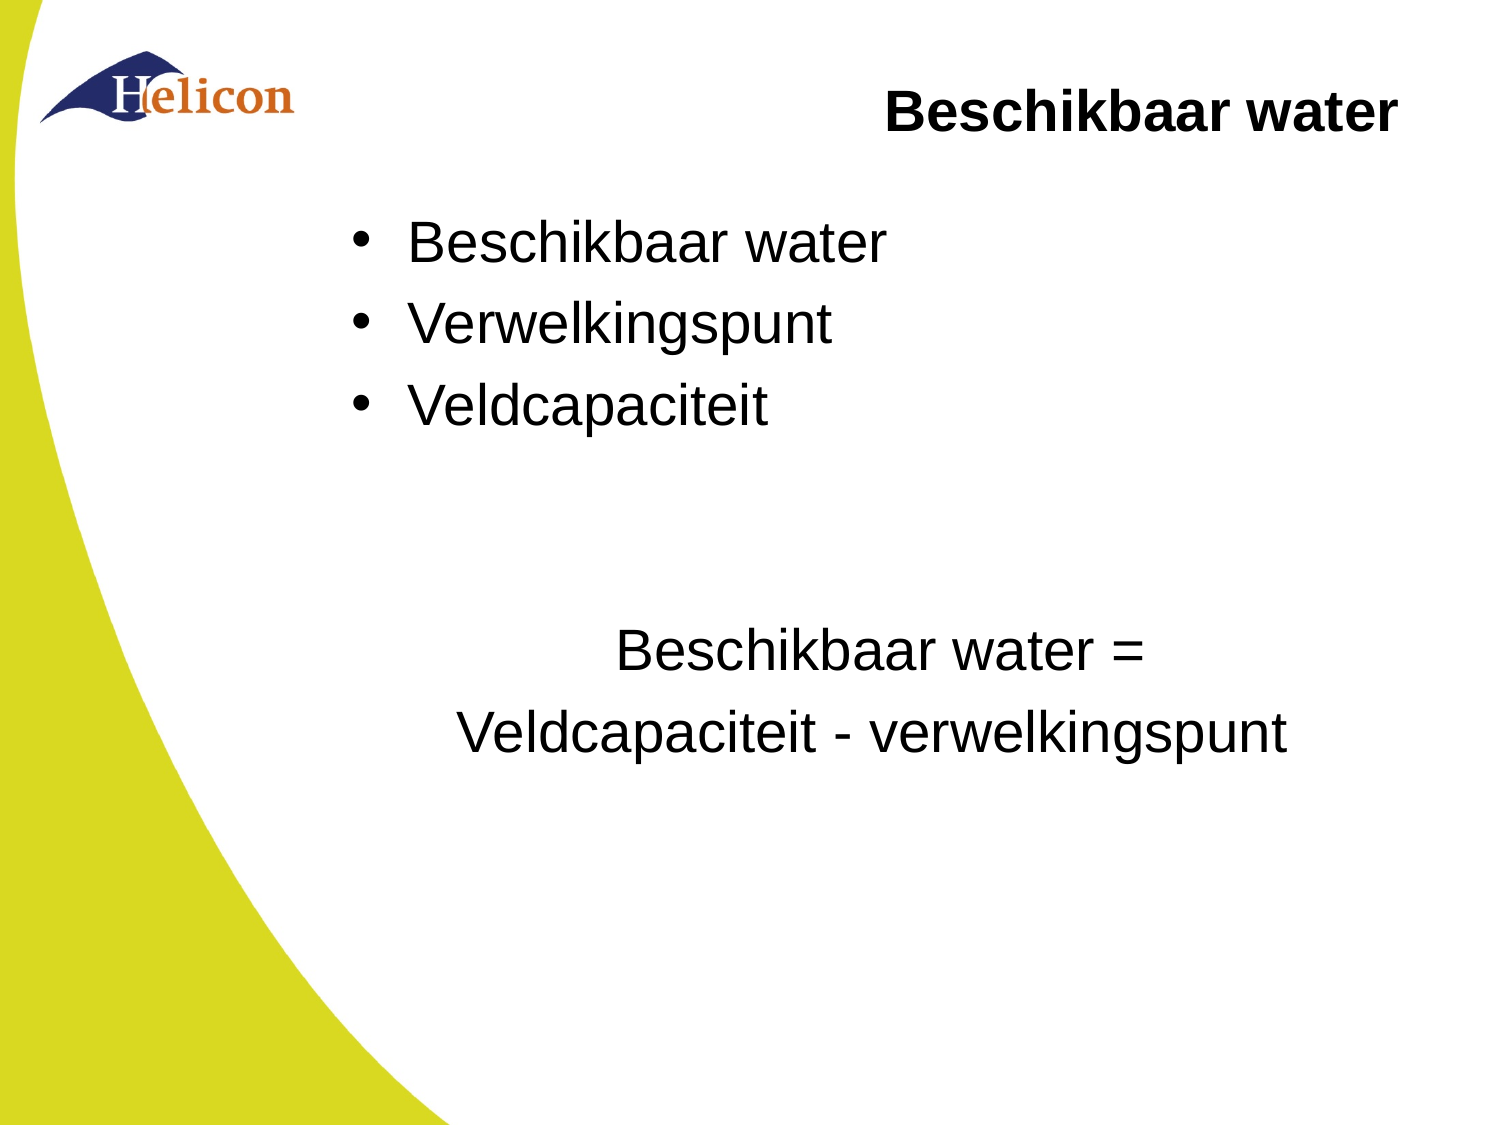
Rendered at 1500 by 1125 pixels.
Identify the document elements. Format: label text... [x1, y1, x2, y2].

picture [0, 0, 1500, 1125]
title Beschikbaar water [324, 54, 1415, 161]
list Beschikbaar water Verwelkingspunt Veldcapaciteit Beschikbaar water = Veldcapaciteit - verwelkingspunt [336, 196, 1425, 1005]
